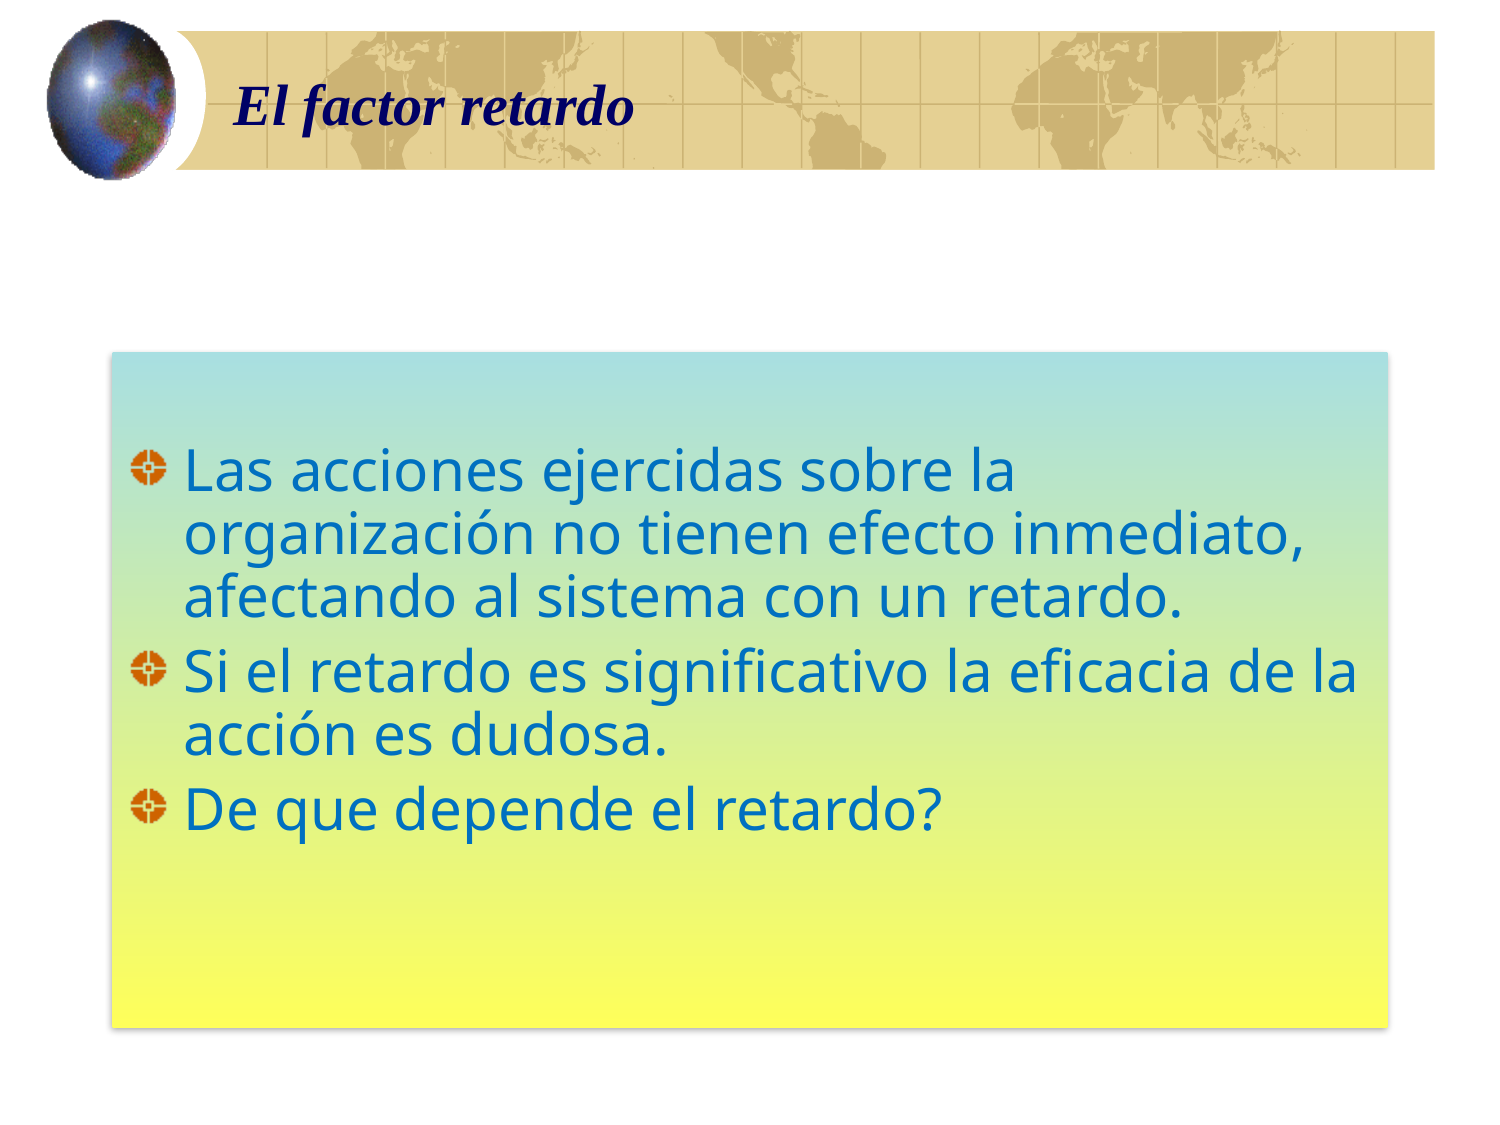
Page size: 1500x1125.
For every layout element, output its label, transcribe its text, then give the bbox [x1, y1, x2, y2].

picture [127, 649, 169, 691]
picture [42, 14, 190, 185]
picture [127, 787, 169, 828]
title El factor retardo [218, 77, 1448, 126]
list Las acciones ejercidas sobre la organización no tienen efecto inmediato, afectando al sistema con un retardo. Si el retardo es significativo la eficacia de la acción es dudosa. De que depende el retardo? [112, 352, 1388, 1028]
picture [127, 448, 169, 490]
